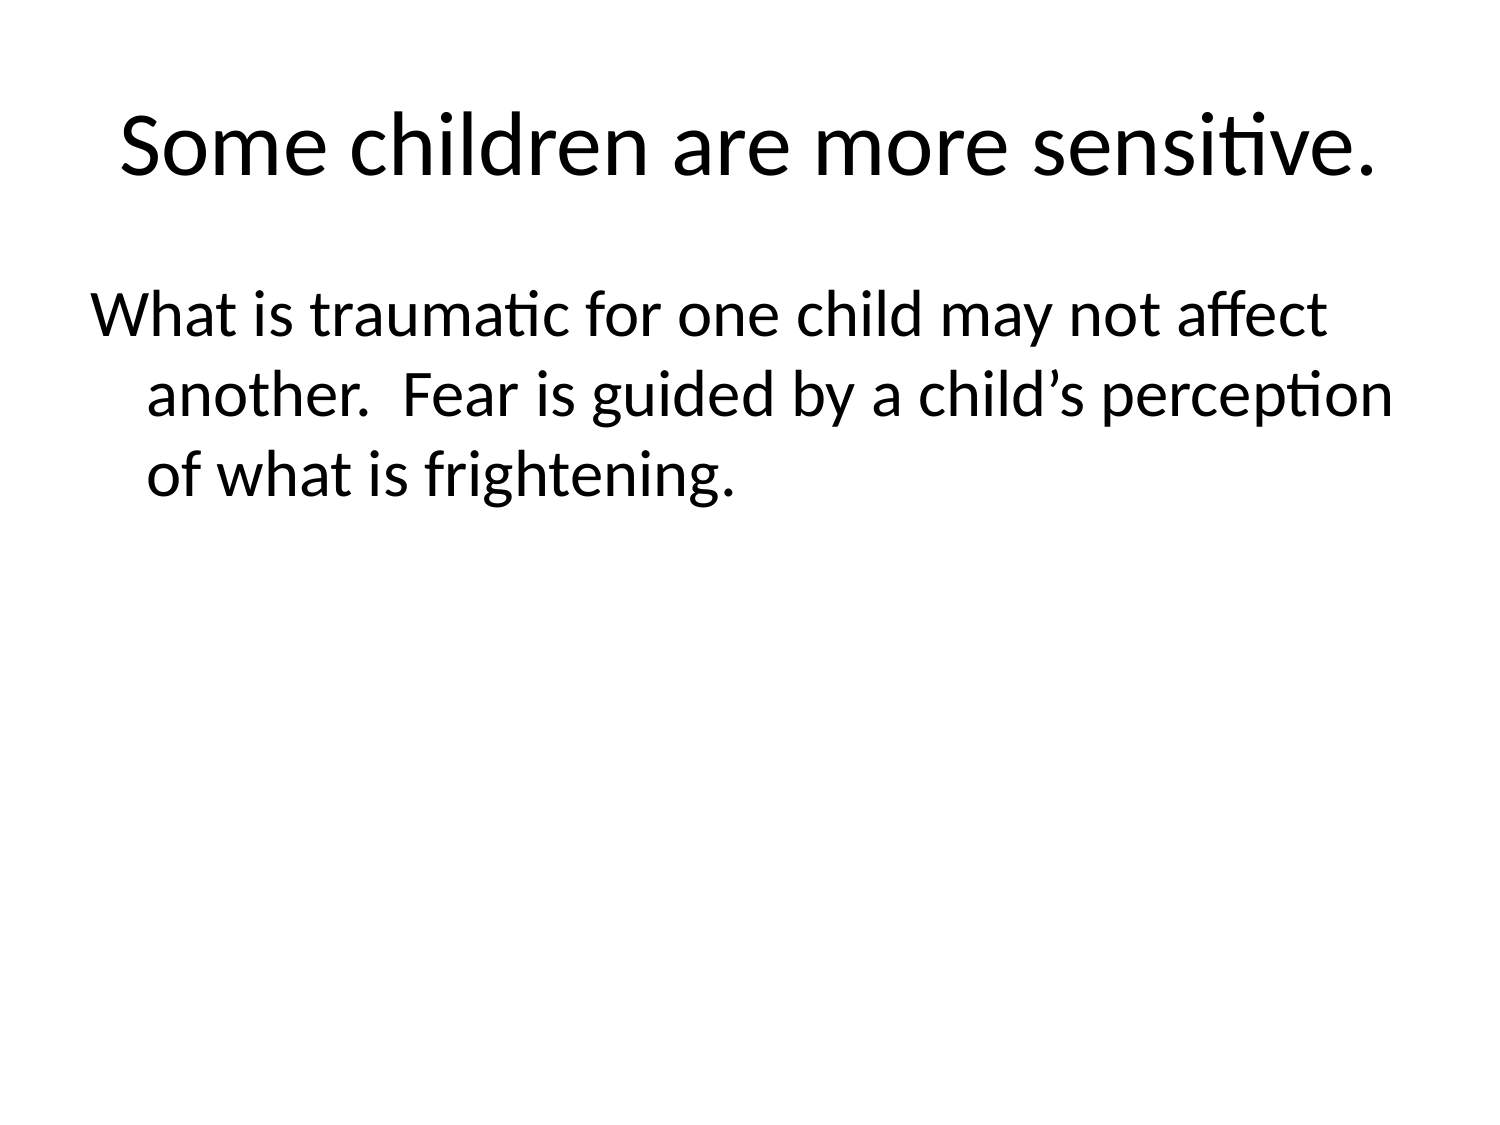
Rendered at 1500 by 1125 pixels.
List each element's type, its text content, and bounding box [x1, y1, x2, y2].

list What is traumatic for one child may not affect another. Fear is guided by a child’s perception of what is frightening. [75, 262, 1425, 1005]
title Some children are more sensitive. [75, 45, 1425, 233]
